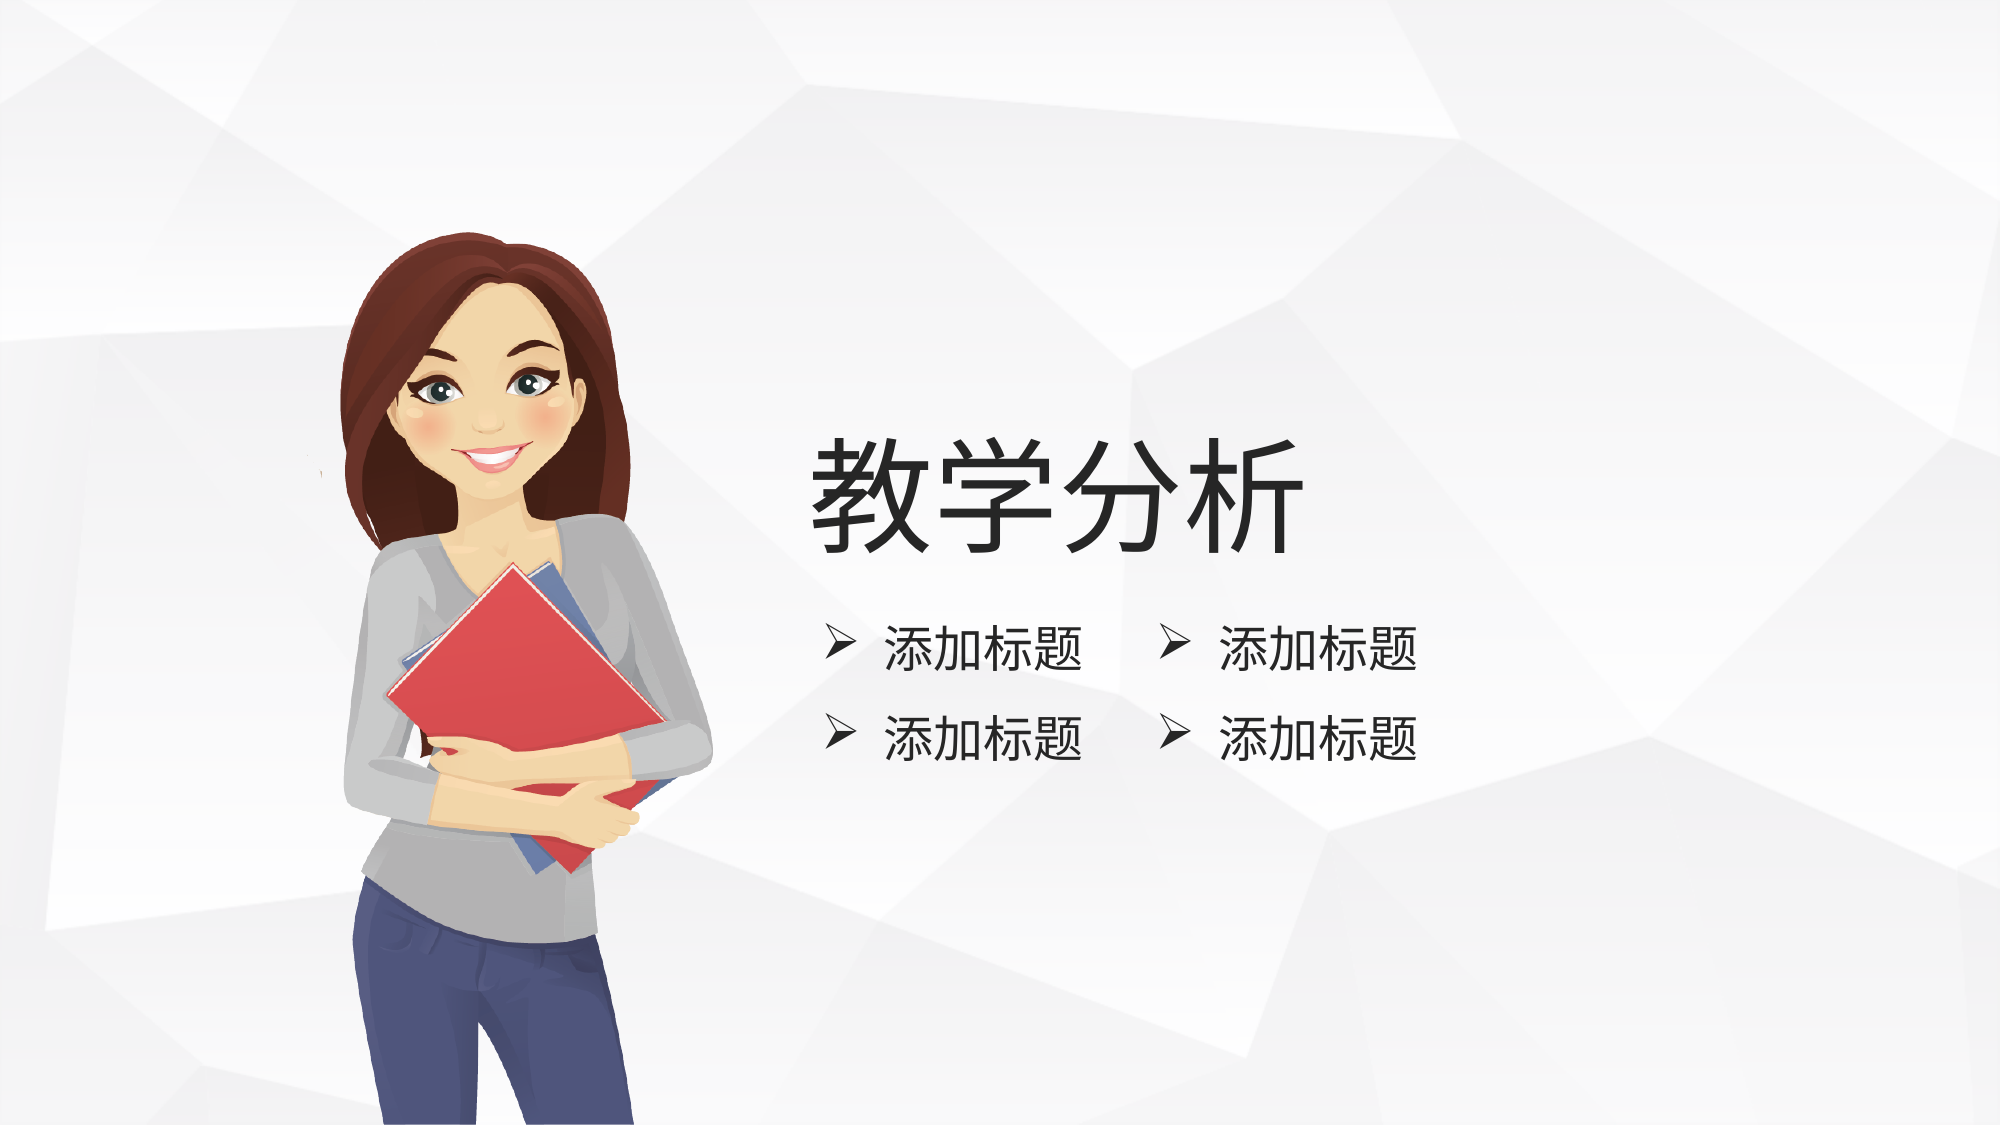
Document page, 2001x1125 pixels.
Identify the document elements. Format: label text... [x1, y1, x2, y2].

picture [0, 0, 2000, 1125]
text_box 教学分析 [793, 411, 1497, 577]
text_box 添加标题 [806, 580, 1140, 685]
text_box 添加标题 添加标题 [1140, 580, 1483, 775]
text_box 添加标题 [806, 669, 1126, 775]
